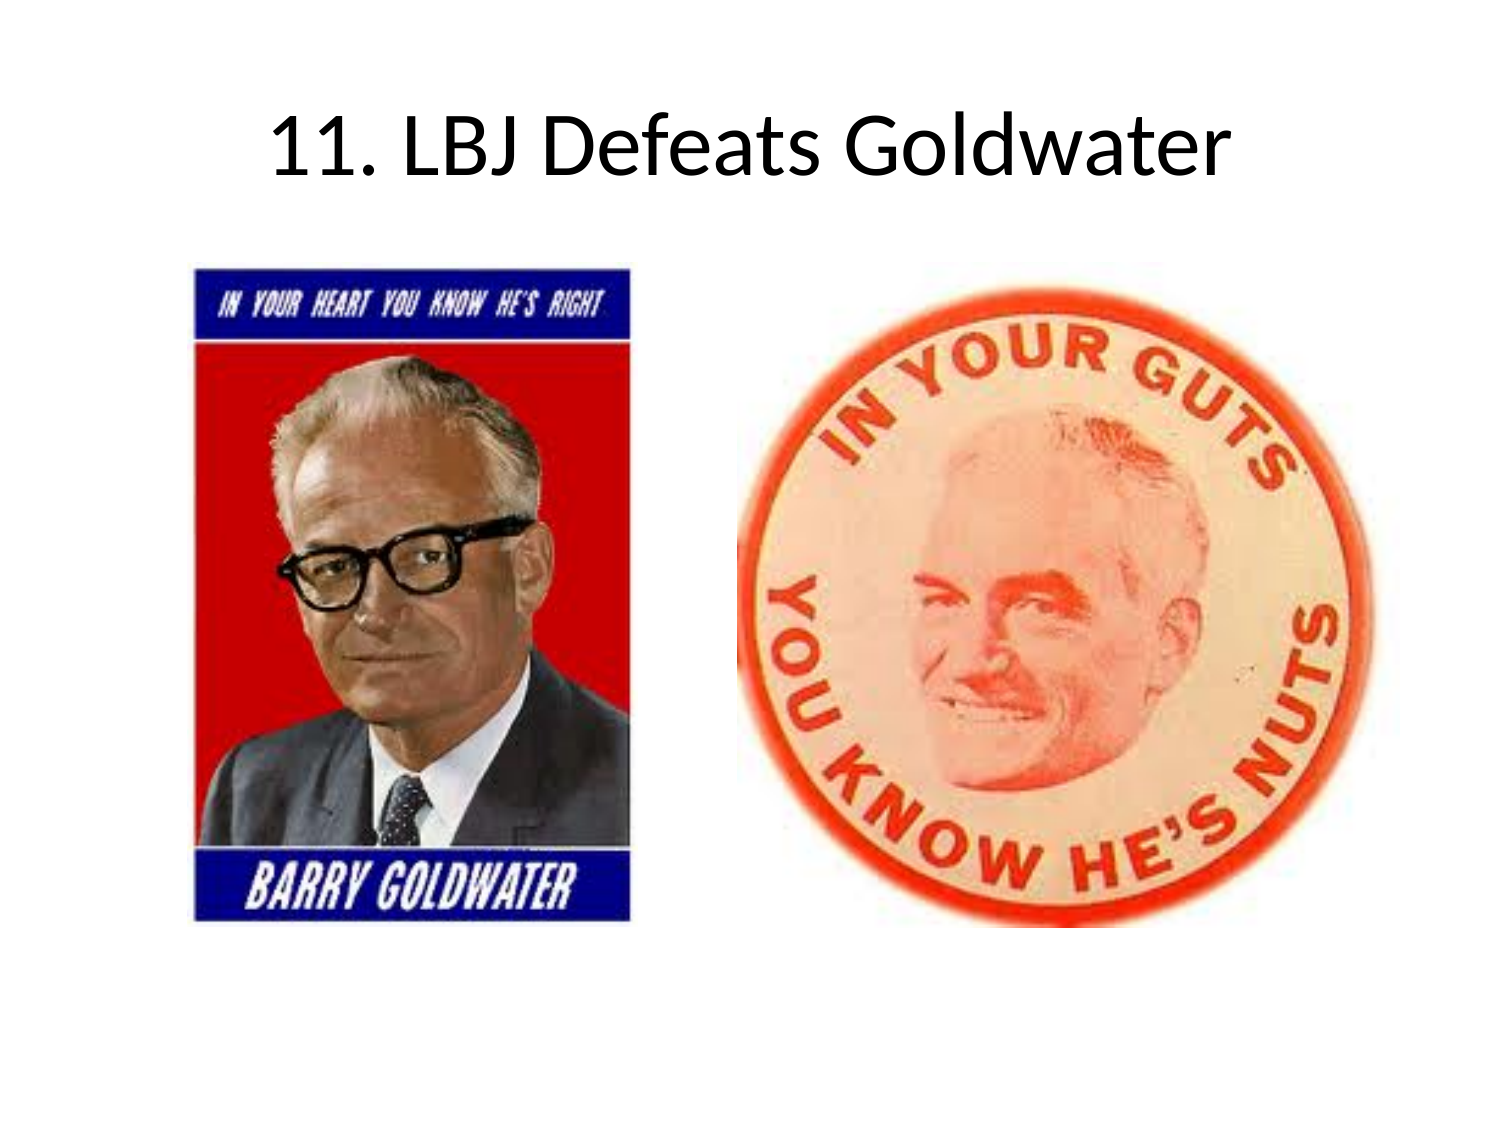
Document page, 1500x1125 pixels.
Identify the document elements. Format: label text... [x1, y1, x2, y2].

picture [737, 262, 1401, 929]
title 11. LBJ Defeats Goldwater [75, 45, 1425, 233]
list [187, 262, 638, 927]
